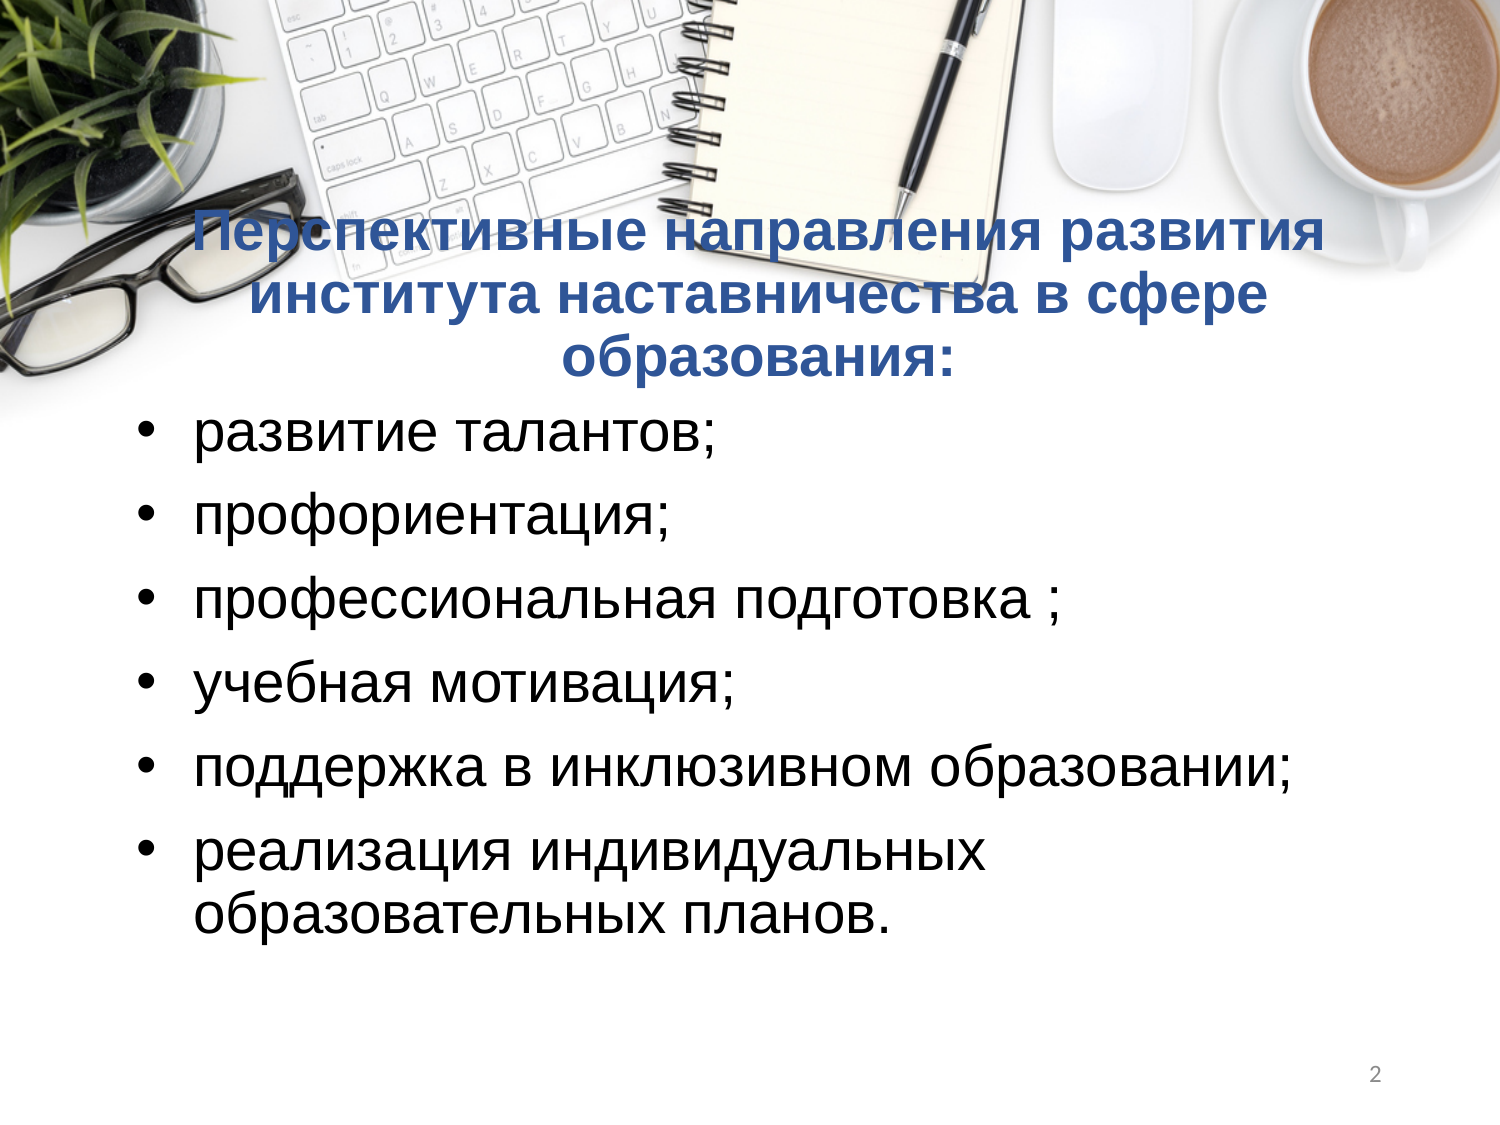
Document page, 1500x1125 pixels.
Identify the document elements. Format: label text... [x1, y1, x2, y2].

picture [0, 0, 1500, 1125]
slide_number 2 [1059, 1042, 1397, 1103]
title Перспективные направления развития института наставничества в сфере образования: [121, 260, 1397, 393]
subtitle развитие талантов; профориентация; профессиональная подготовка ; учебная мотивация; поддержка в инклюзивном образовании; реализация индивидуальных образовательных планов. [121, 393, 1397, 970]
